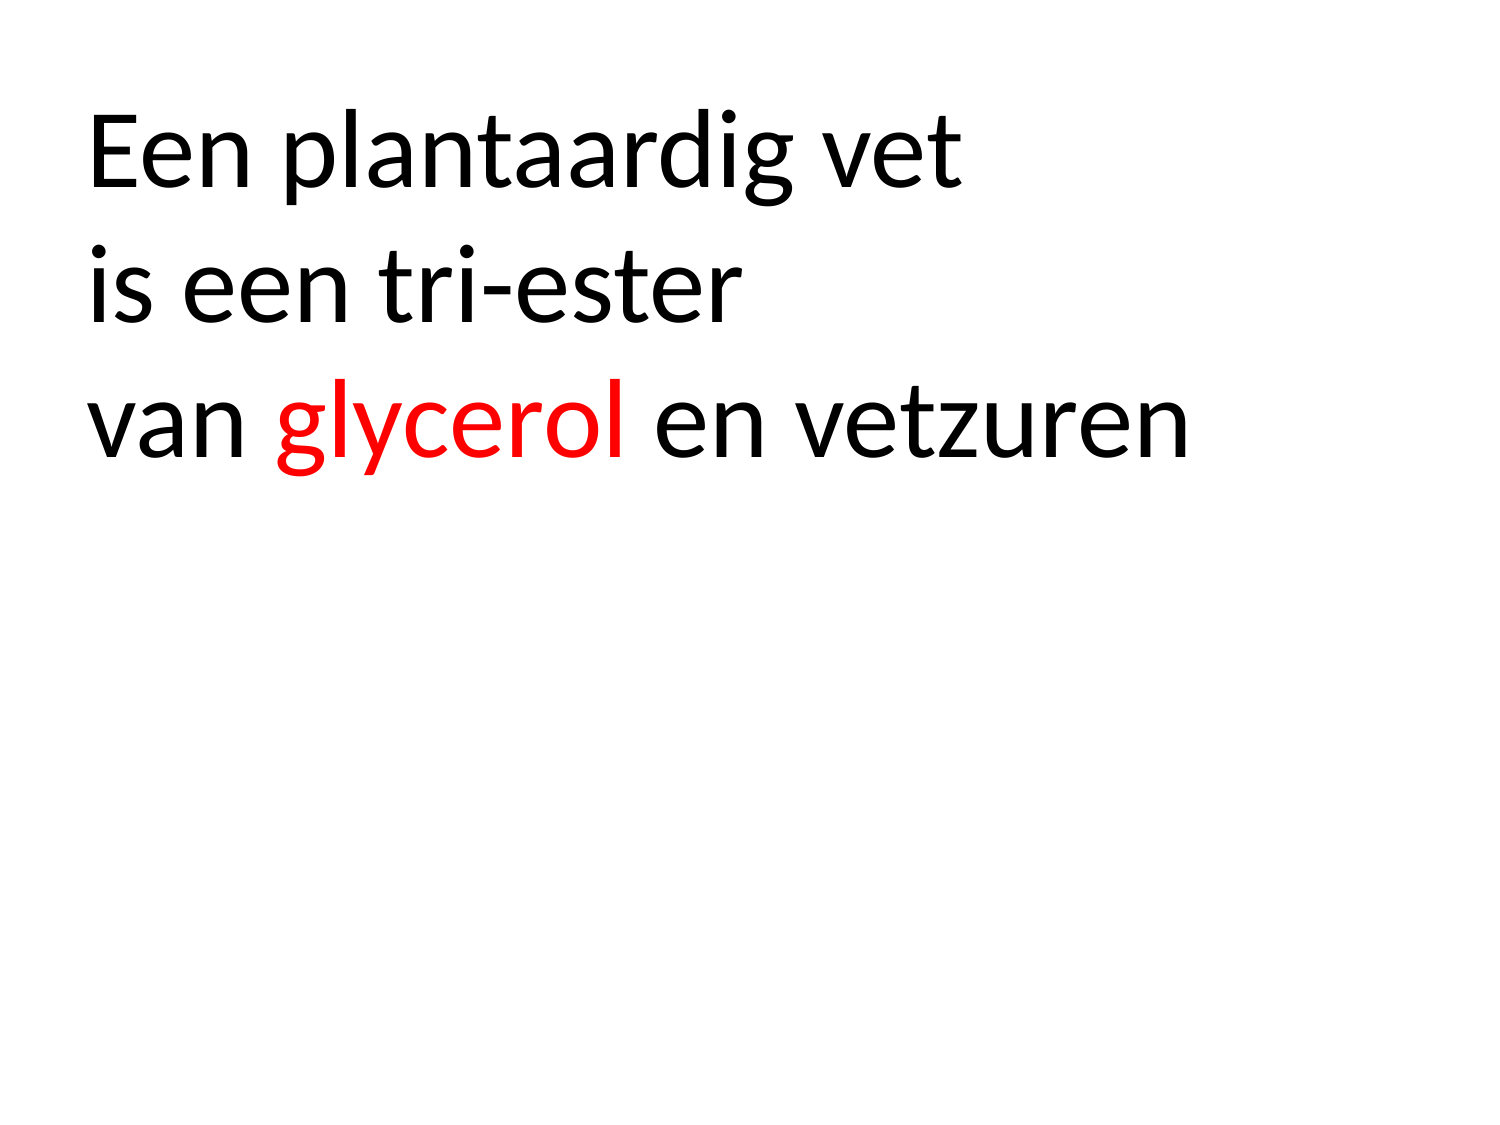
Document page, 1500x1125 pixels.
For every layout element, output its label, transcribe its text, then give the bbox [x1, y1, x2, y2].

text_box Een plantaardig vet is een tri-ester van glycerol en vetzuren [71, 67, 1408, 488]
